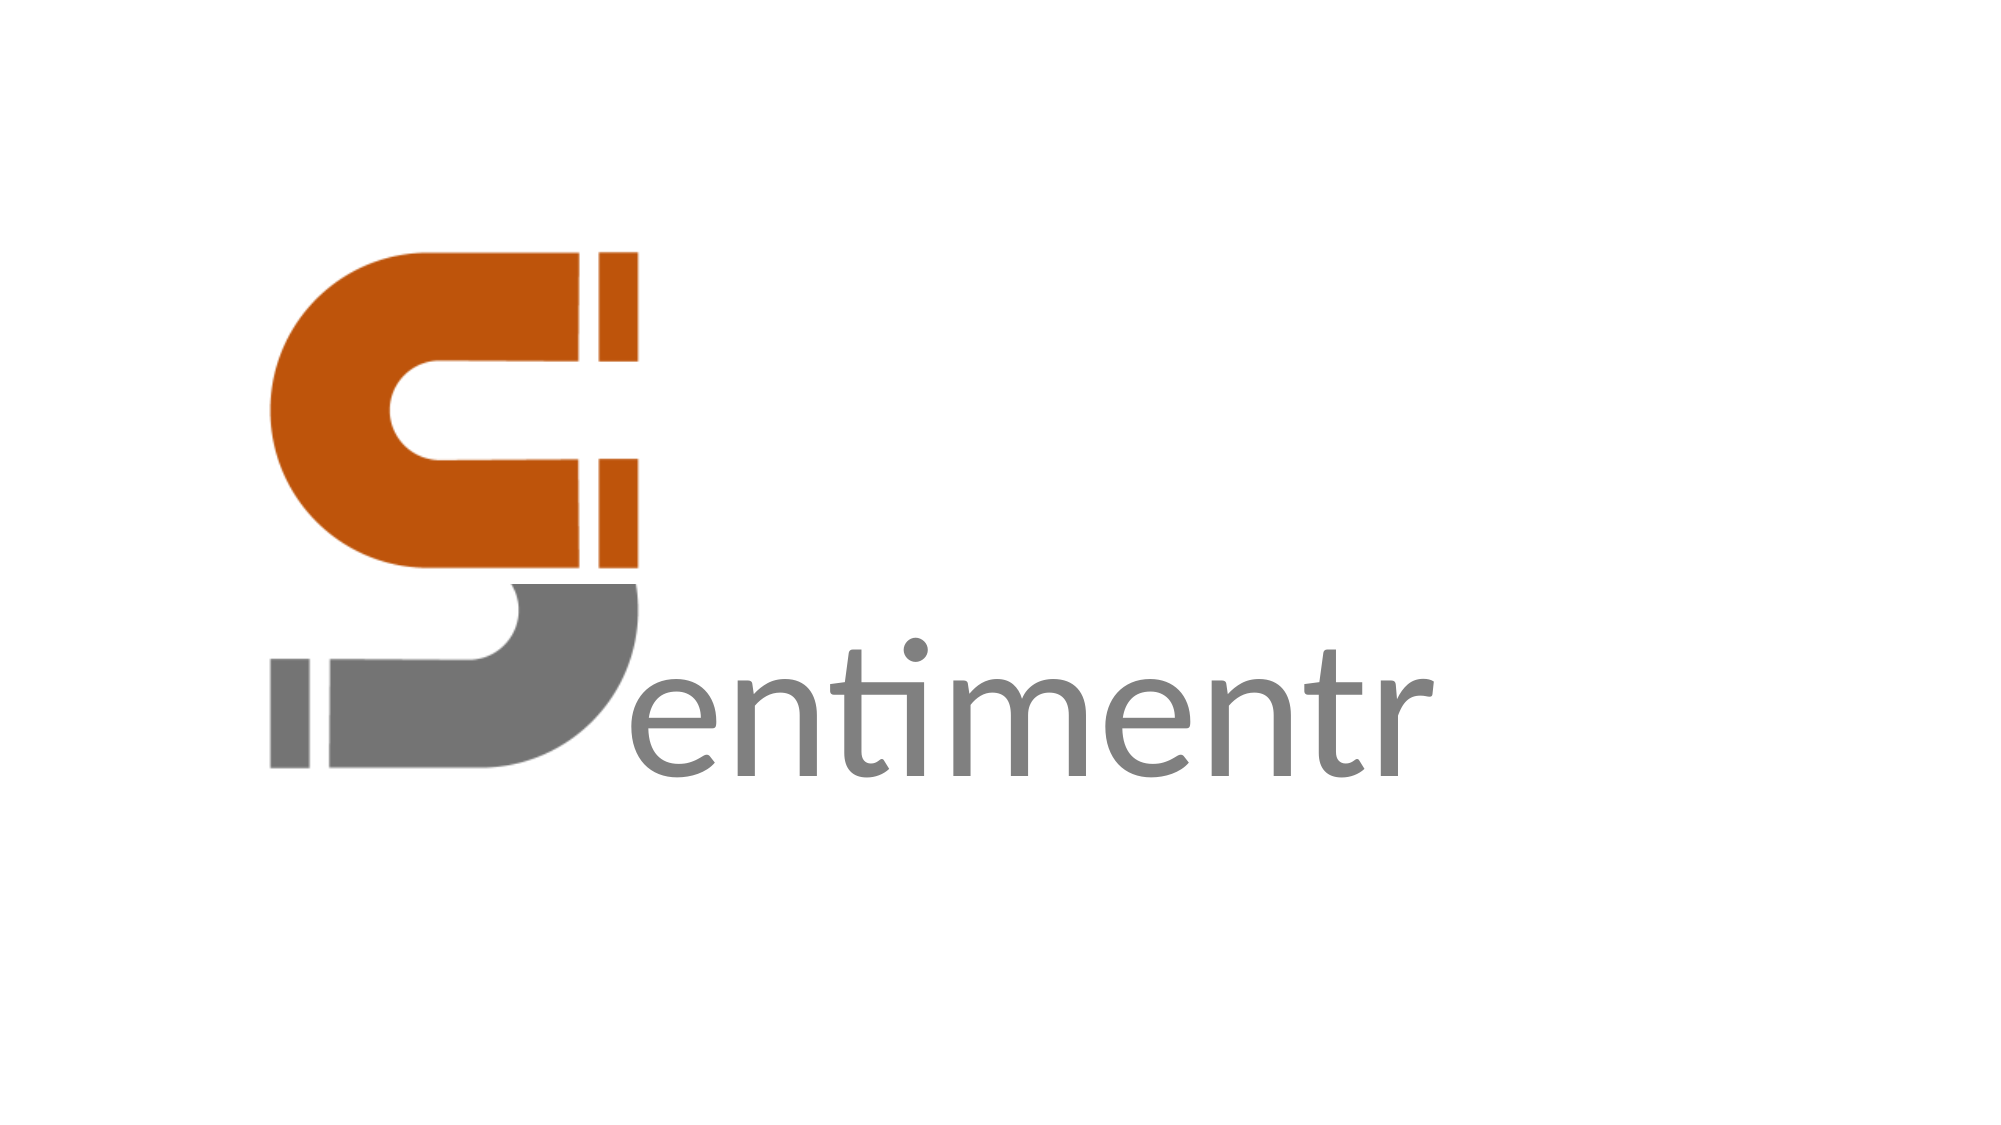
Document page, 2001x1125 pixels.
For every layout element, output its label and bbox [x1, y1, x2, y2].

text_box [254, 210, 1461, 826]
